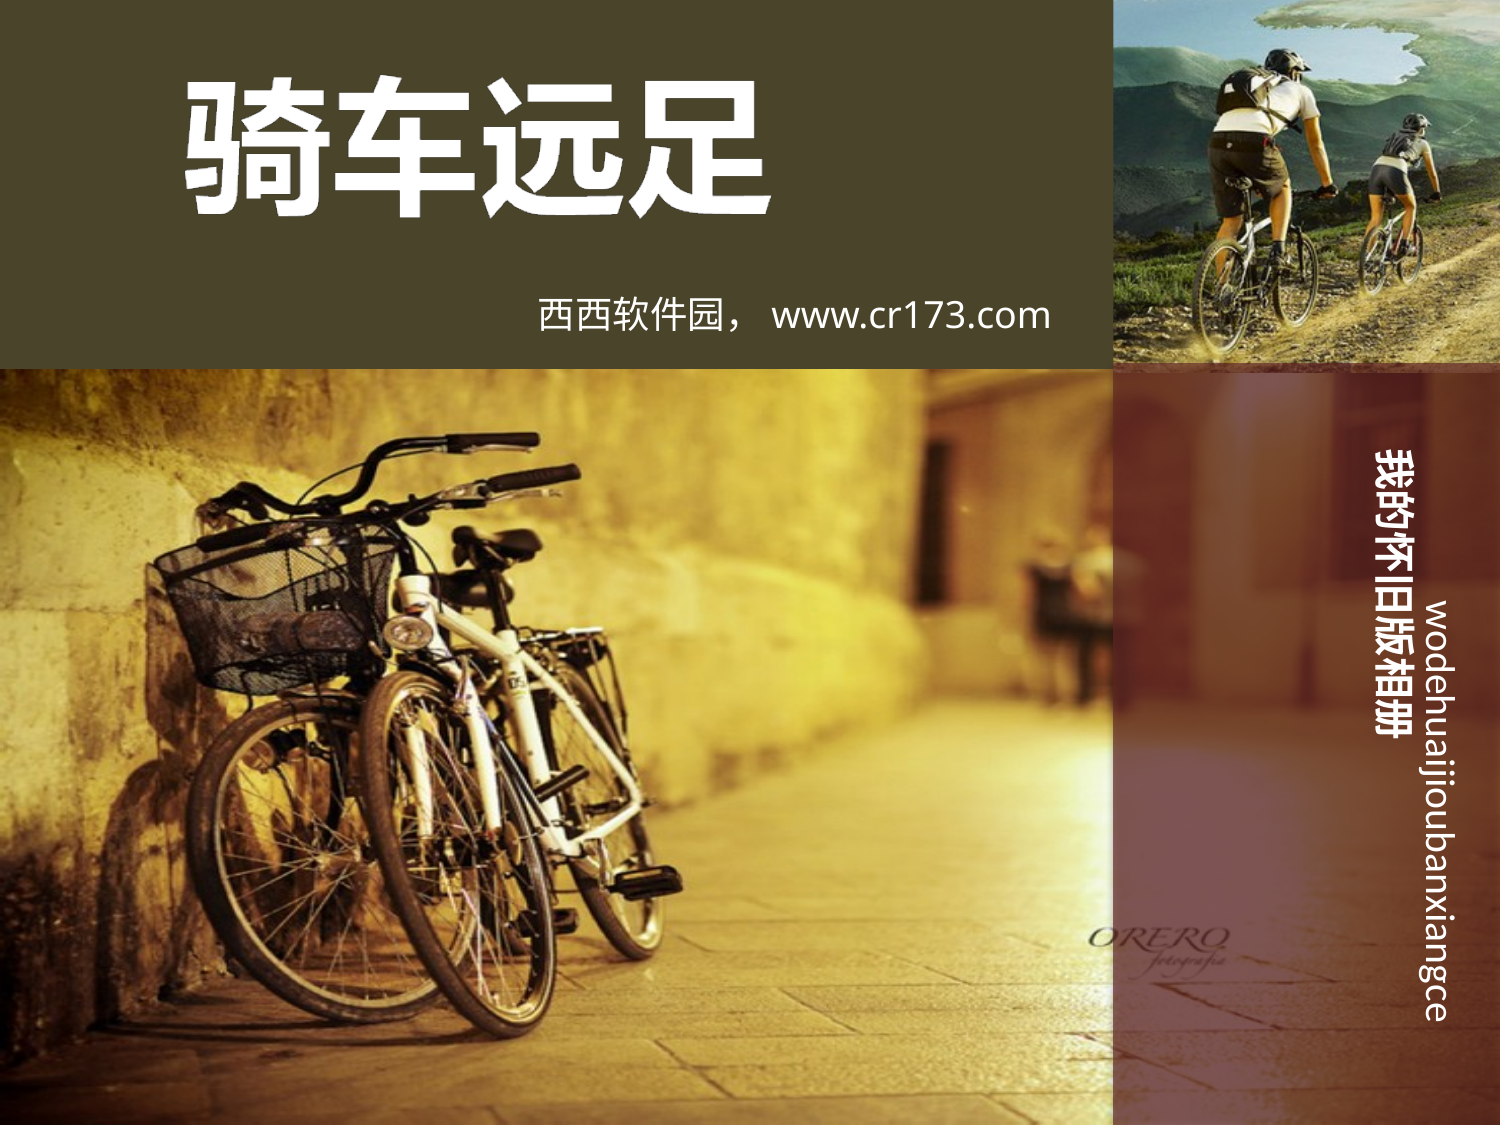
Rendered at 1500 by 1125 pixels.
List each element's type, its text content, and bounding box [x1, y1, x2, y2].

picture [0, 0, 1500, 1125]
picture [93, 11, 862, 245]
text_box 西西软件园，www.cr173.com [522, 283, 1067, 344]
